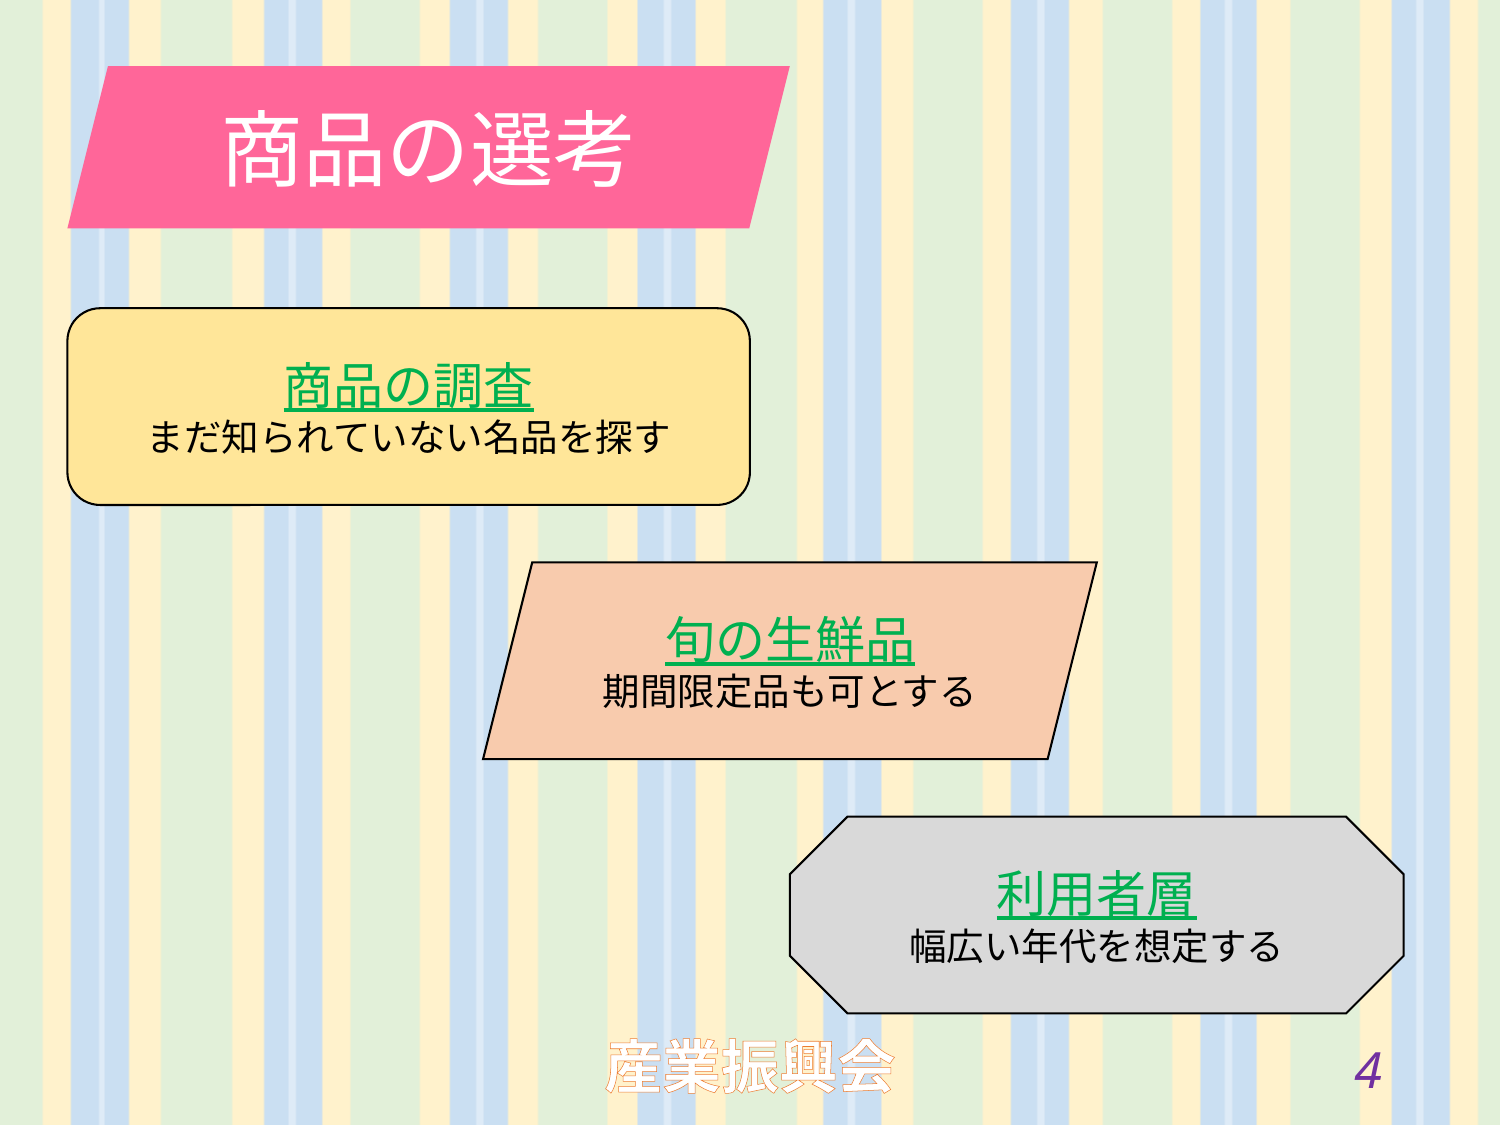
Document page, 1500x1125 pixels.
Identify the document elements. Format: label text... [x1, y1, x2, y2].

slide_number 3 [1059, 1042, 1397, 1103]
text_box 商品の調査 まだ知られていない名品を探す [66, 307, 751, 507]
picture [0, 0, 1500, 1125]
text_box 利用者層 幅広い年代を想定する [788, 815, 1405, 1015]
text_box 商品の選考 [66, 64, 792, 230]
text_box 旬の生鮮品 期間限定品も可とする [481, 561, 1099, 761]
